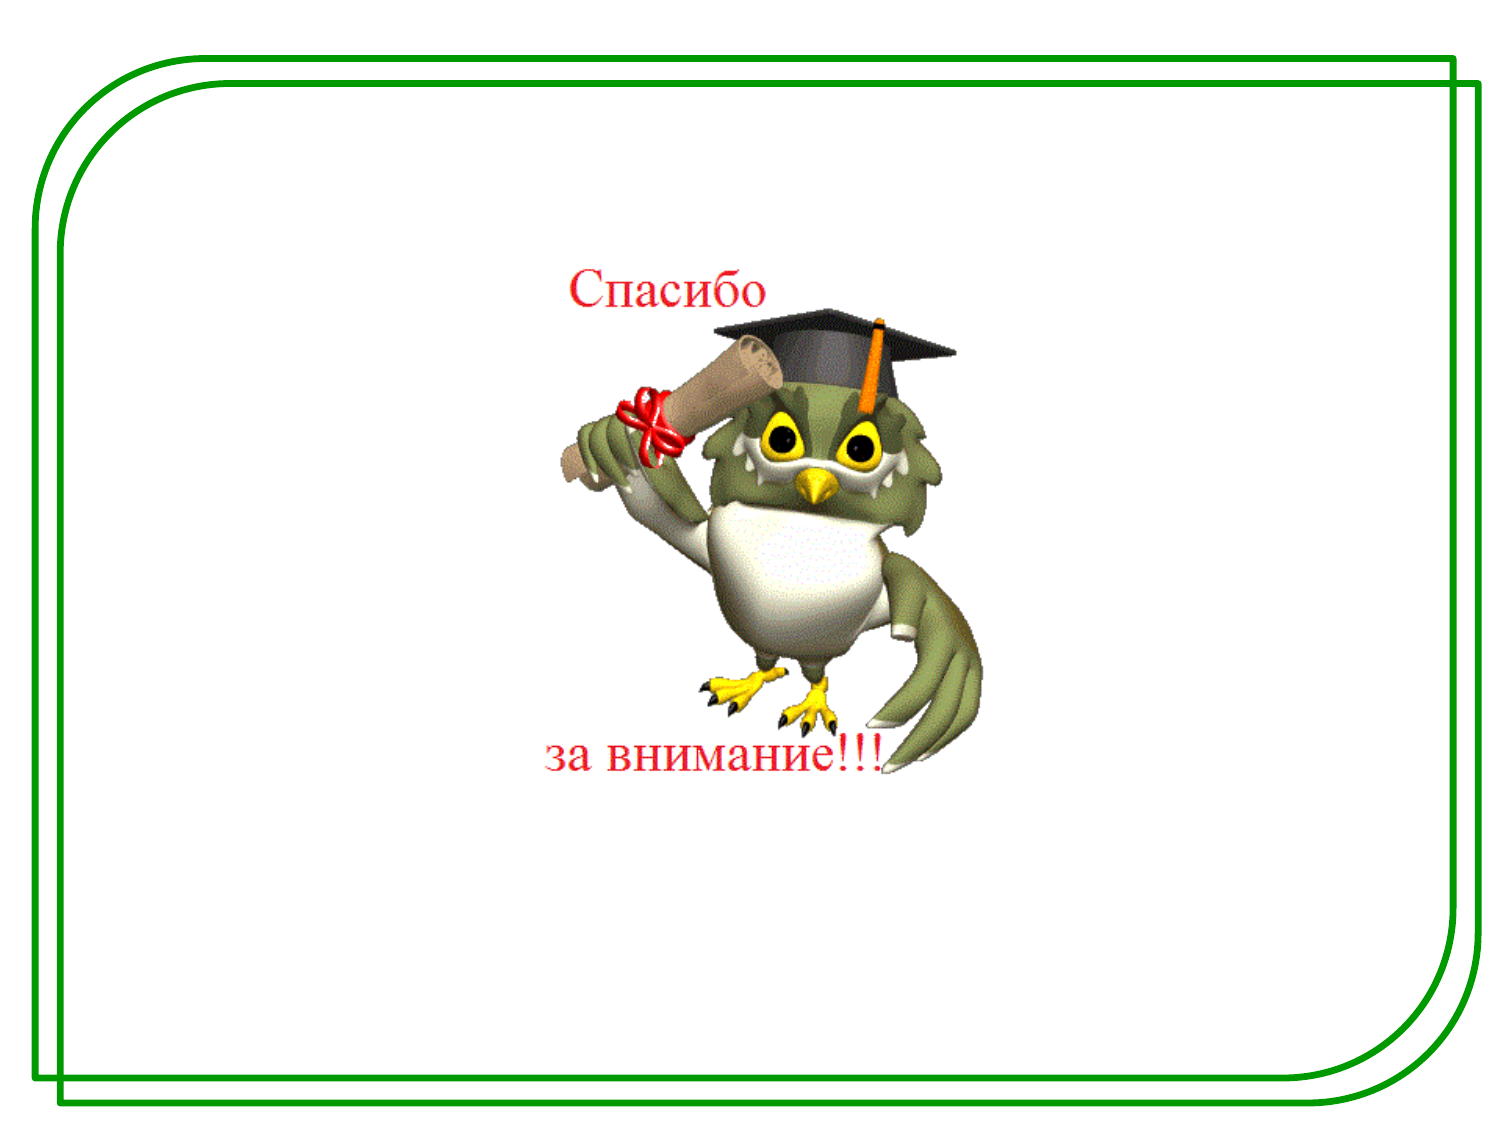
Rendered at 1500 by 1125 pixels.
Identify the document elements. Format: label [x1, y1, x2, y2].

picture [538, 257, 1013, 793]
text_box [33, 56, 1456, 1081]
text_box [58, 81, 1481, 1106]
